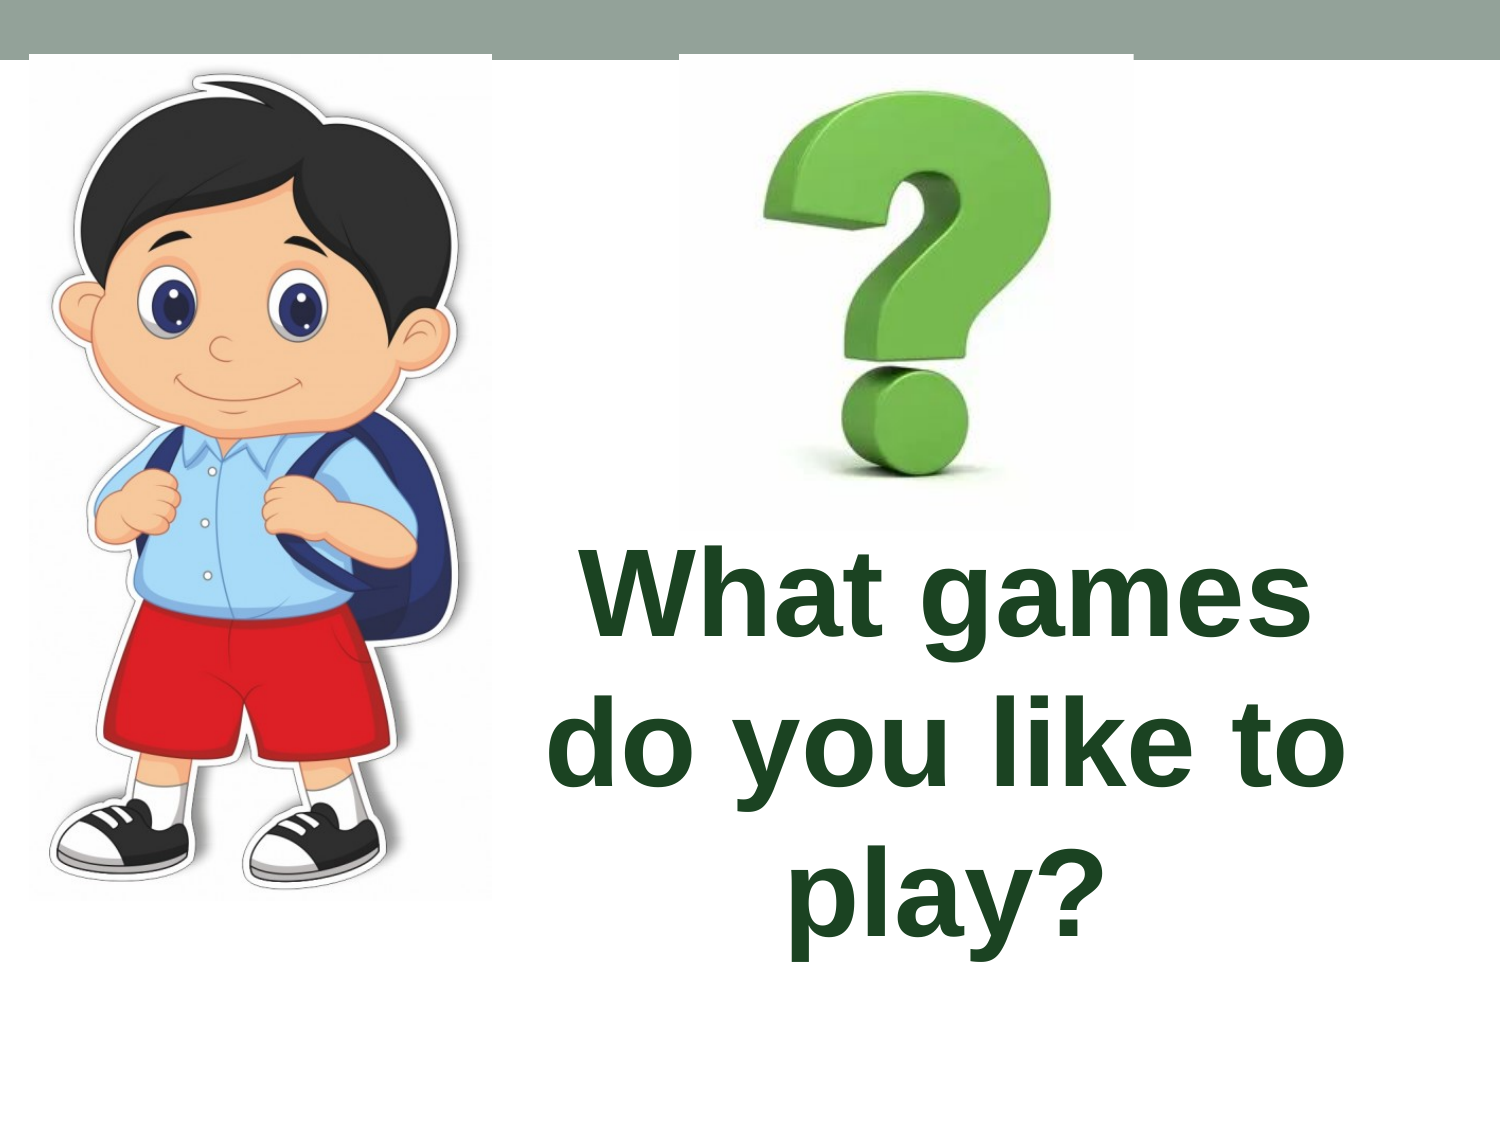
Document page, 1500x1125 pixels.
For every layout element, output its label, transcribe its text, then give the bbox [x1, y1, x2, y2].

list What games do you like to play? [491, 503, 1403, 1051]
picture [678, 54, 1135, 532]
picture [29, 54, 492, 901]
